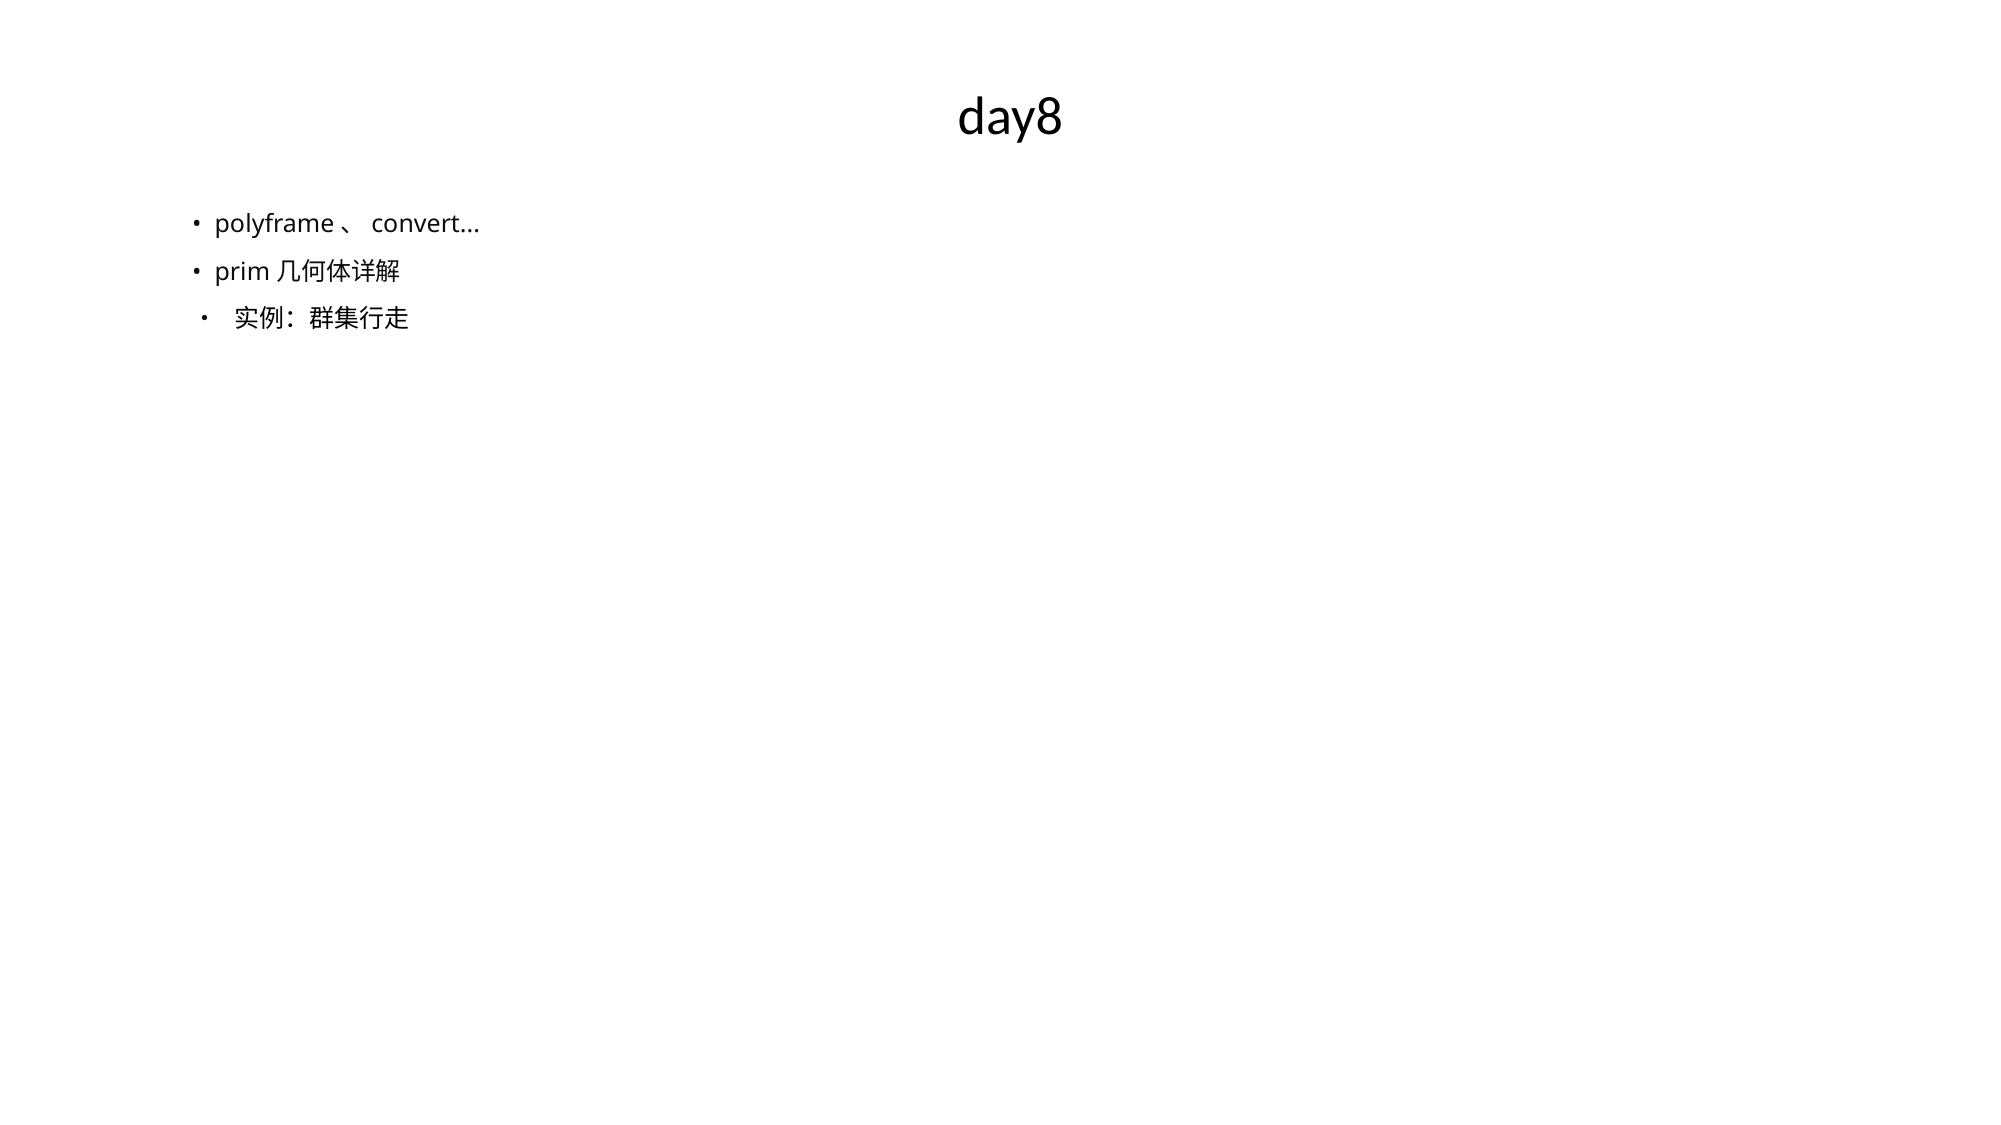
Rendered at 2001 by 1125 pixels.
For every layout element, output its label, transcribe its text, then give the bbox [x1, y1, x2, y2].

subtitle • polyframe、convert... • prim几何体详解 • 实例：群集行走 [176, 203, 1815, 903]
title day8 [711, 41, 1309, 154]
